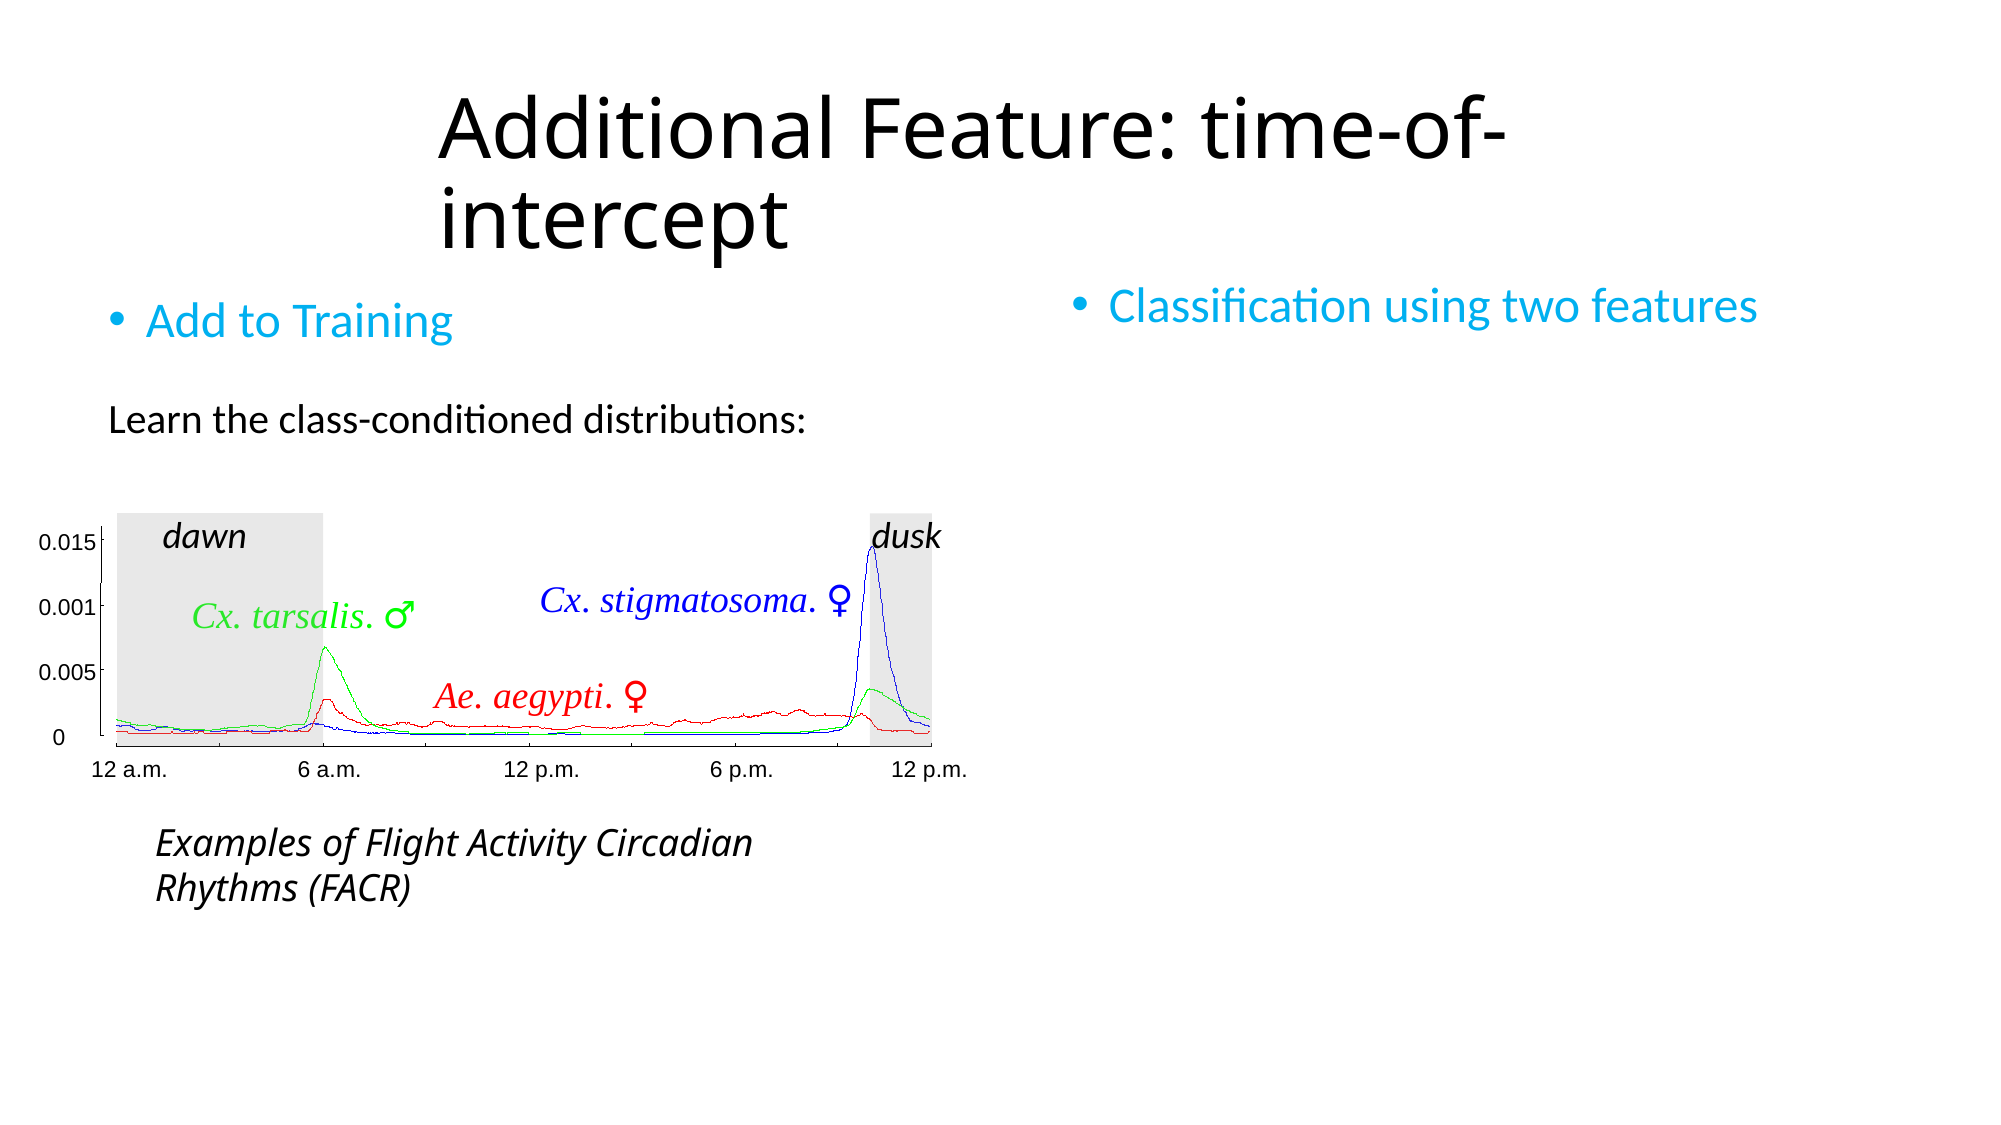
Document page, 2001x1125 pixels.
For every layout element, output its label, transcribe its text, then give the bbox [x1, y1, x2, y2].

list Add to Training Learn the class-conditioned distributions: [93, 286, 944, 503]
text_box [40, 503, 968, 783]
list Add to Training Learn the class-conditioned distributions: [93, 783, 944, 1001]
title Additional Feature: time-of-intercept [423, 67, 1710, 286]
list Classification using two features [1056, 271, 1948, 1036]
text_box Examples of Flight Activity Circadian Rhythms (FACR) [140, 811, 872, 917]
